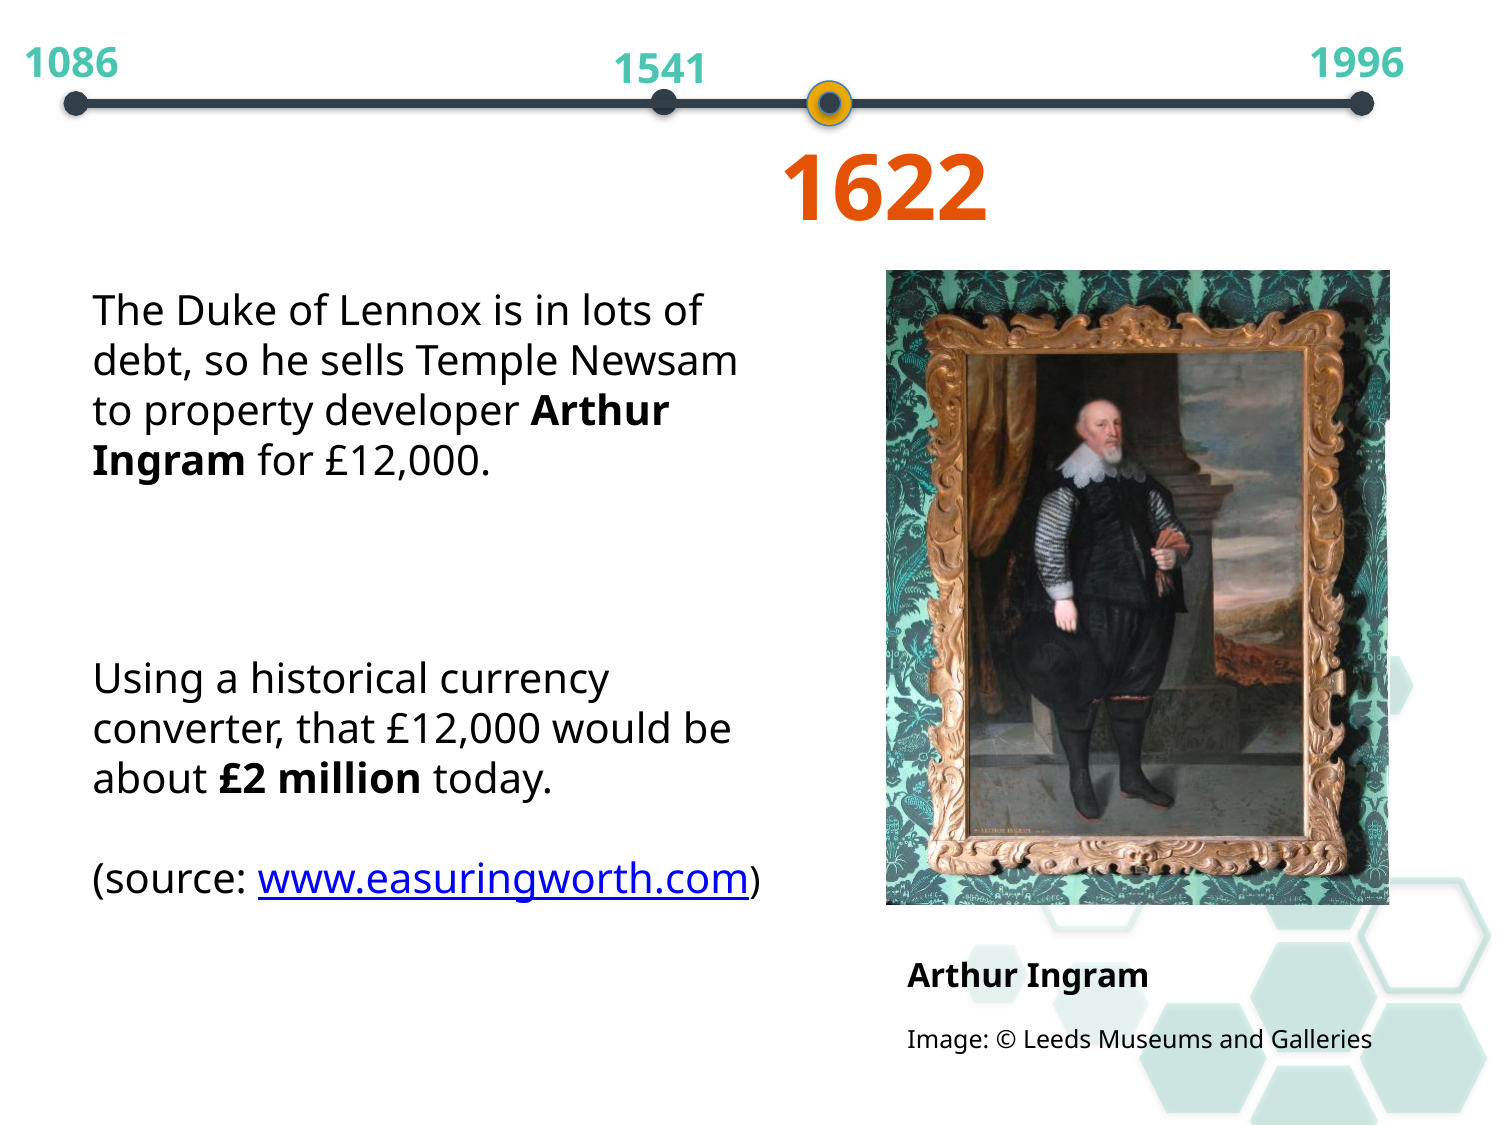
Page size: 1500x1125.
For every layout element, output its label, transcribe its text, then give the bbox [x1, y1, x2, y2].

text_box Using a historical currency converter, that £12,000 would be about £2 million today. (source: www.easuringworth.com) [77, 644, 803, 917]
text_box 1622 [779, 129, 995, 240]
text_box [806, 80, 852, 126]
picture [886, 270, 1390, 906]
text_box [959, 655, 1489, 1125]
text_box Arthur Ingram Image: © Leeds Museums and Galleries [892, 946, 954, 1107]
text_box The Duke of Lennox is in lots of debt, so he sells Temple Newsam to property developer Arthur Ingram for £12,000. [77, 276, 780, 491]
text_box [23, 35, 1416, 104]
